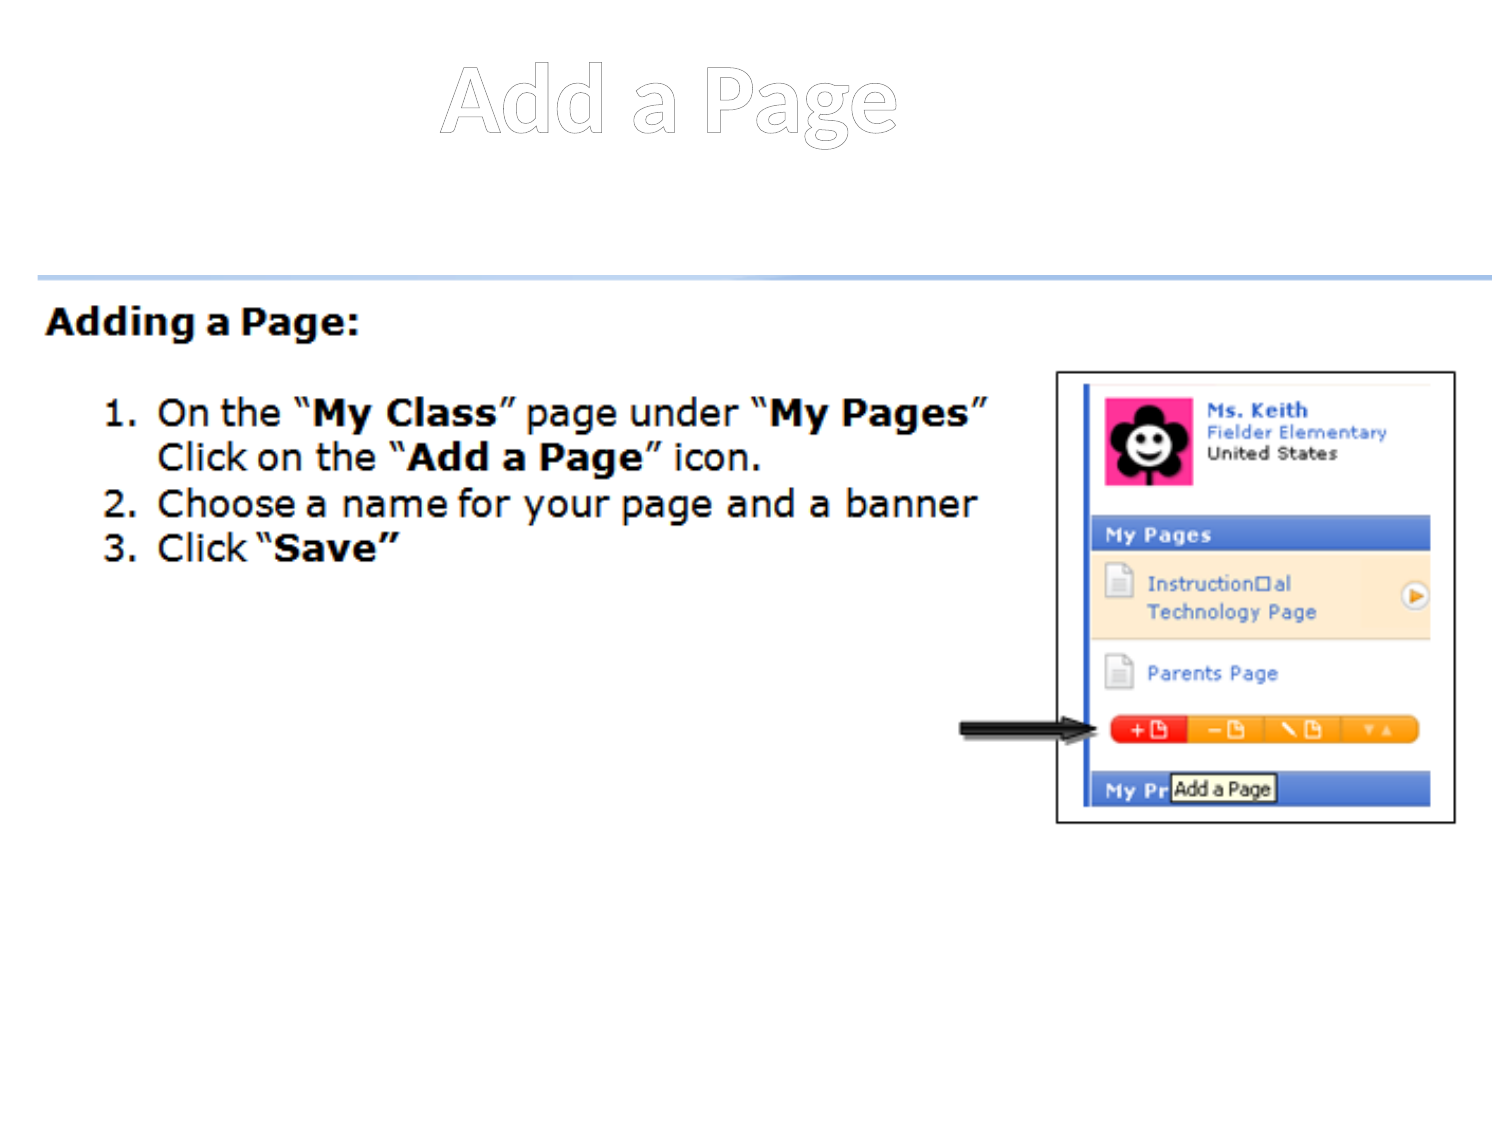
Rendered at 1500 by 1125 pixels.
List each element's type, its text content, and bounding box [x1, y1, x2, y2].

picture [37, 274, 1493, 851]
text_box Add a Page [424, 24, 1463, 160]
